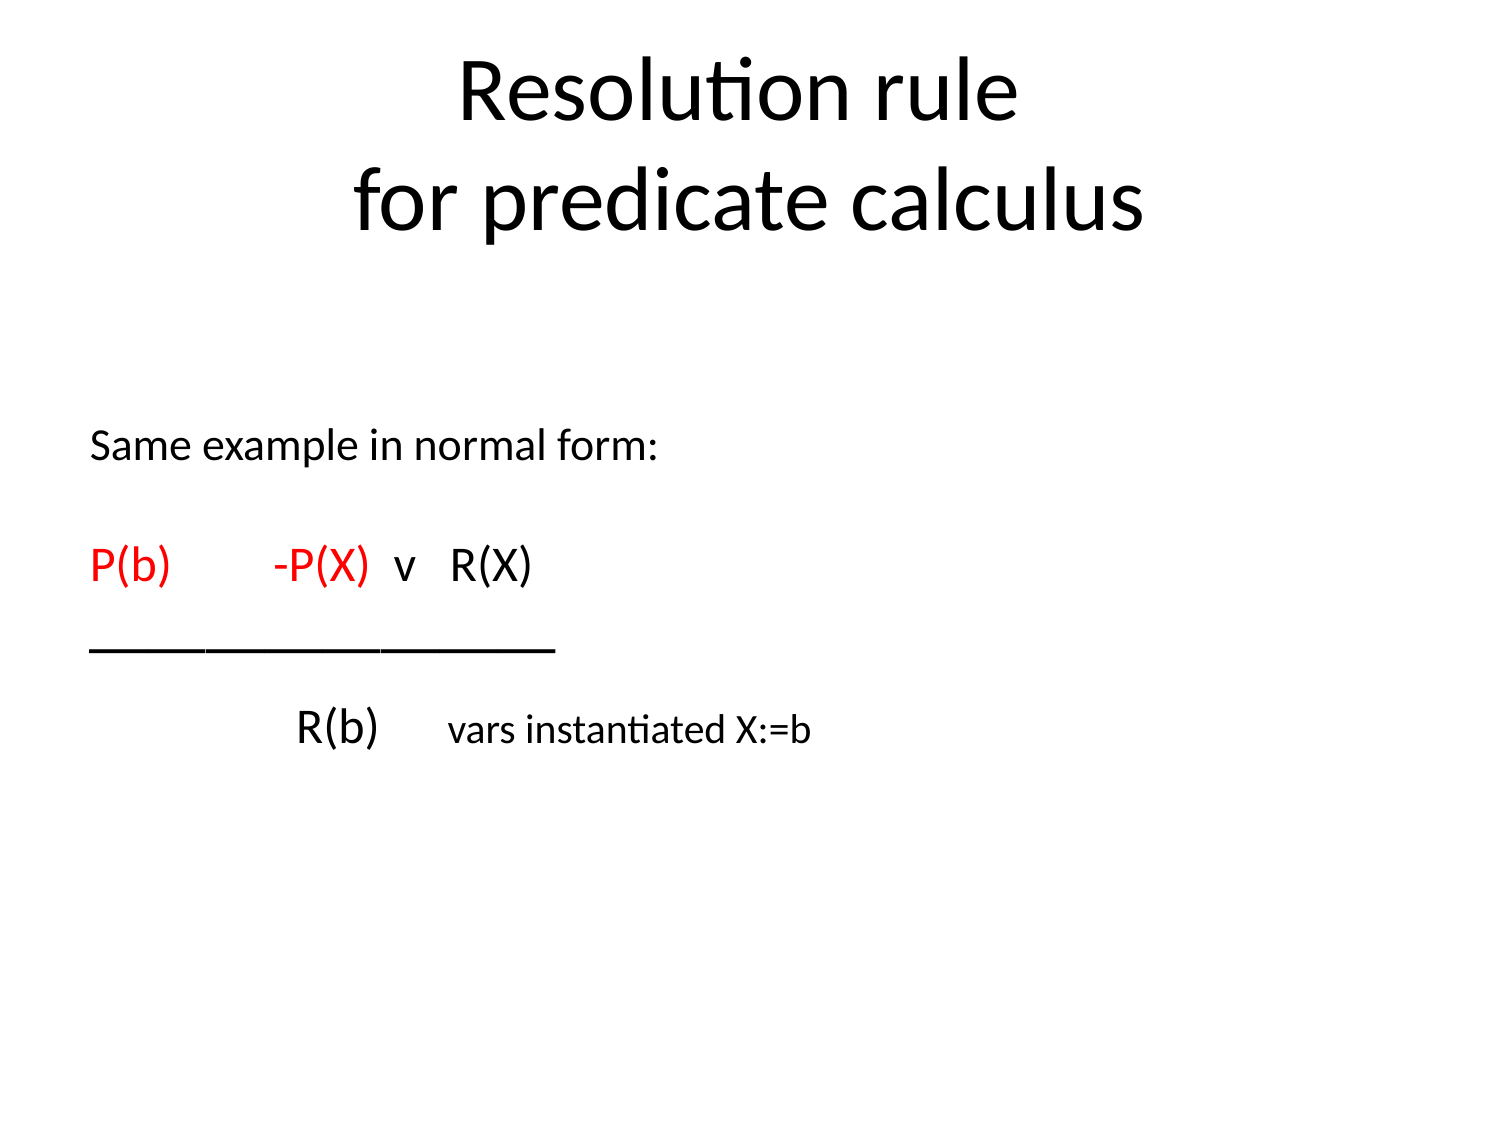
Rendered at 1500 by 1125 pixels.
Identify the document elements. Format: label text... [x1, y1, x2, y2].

title Resolution rule for predicate calculus [75, 45, 1425, 233]
text_box Same example in normal form: P(b) -P(X) v R(X) ———————— R(b) vars instantiated X:=b [74, 262, 1425, 1005]
